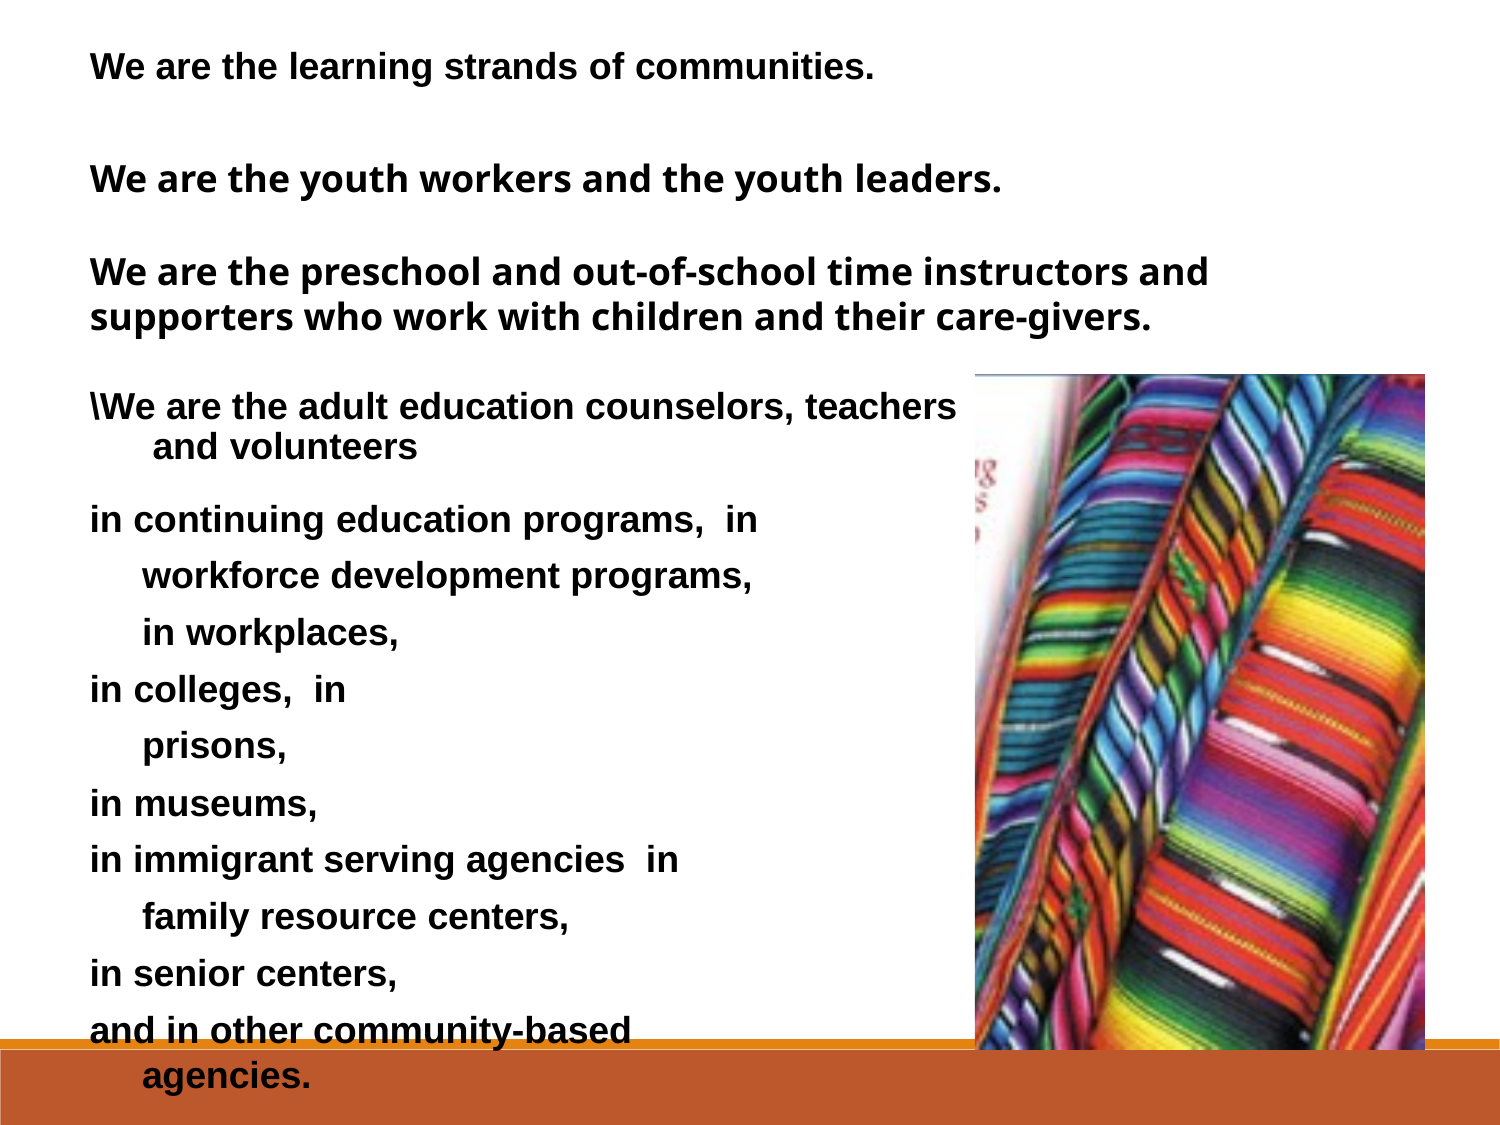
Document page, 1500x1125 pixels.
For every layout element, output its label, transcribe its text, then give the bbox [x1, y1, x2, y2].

text_box [974, 374, 1425, 1050]
text_box We are the learning strands of communities. We are the youth workers and the youth leaders. We are the preschool and out-of-school time instructors and supporters who work with children and their care-givers. \We are the adult education counselors, teachers and volunteers in continuing education programs, in workforce development programs, in workplaces, in colleges, in prisons, in museums, in immigrant serving agencies in family resource centers, in senior centers, and in other community-based agencies. [87, 39, 1229, 1096]
